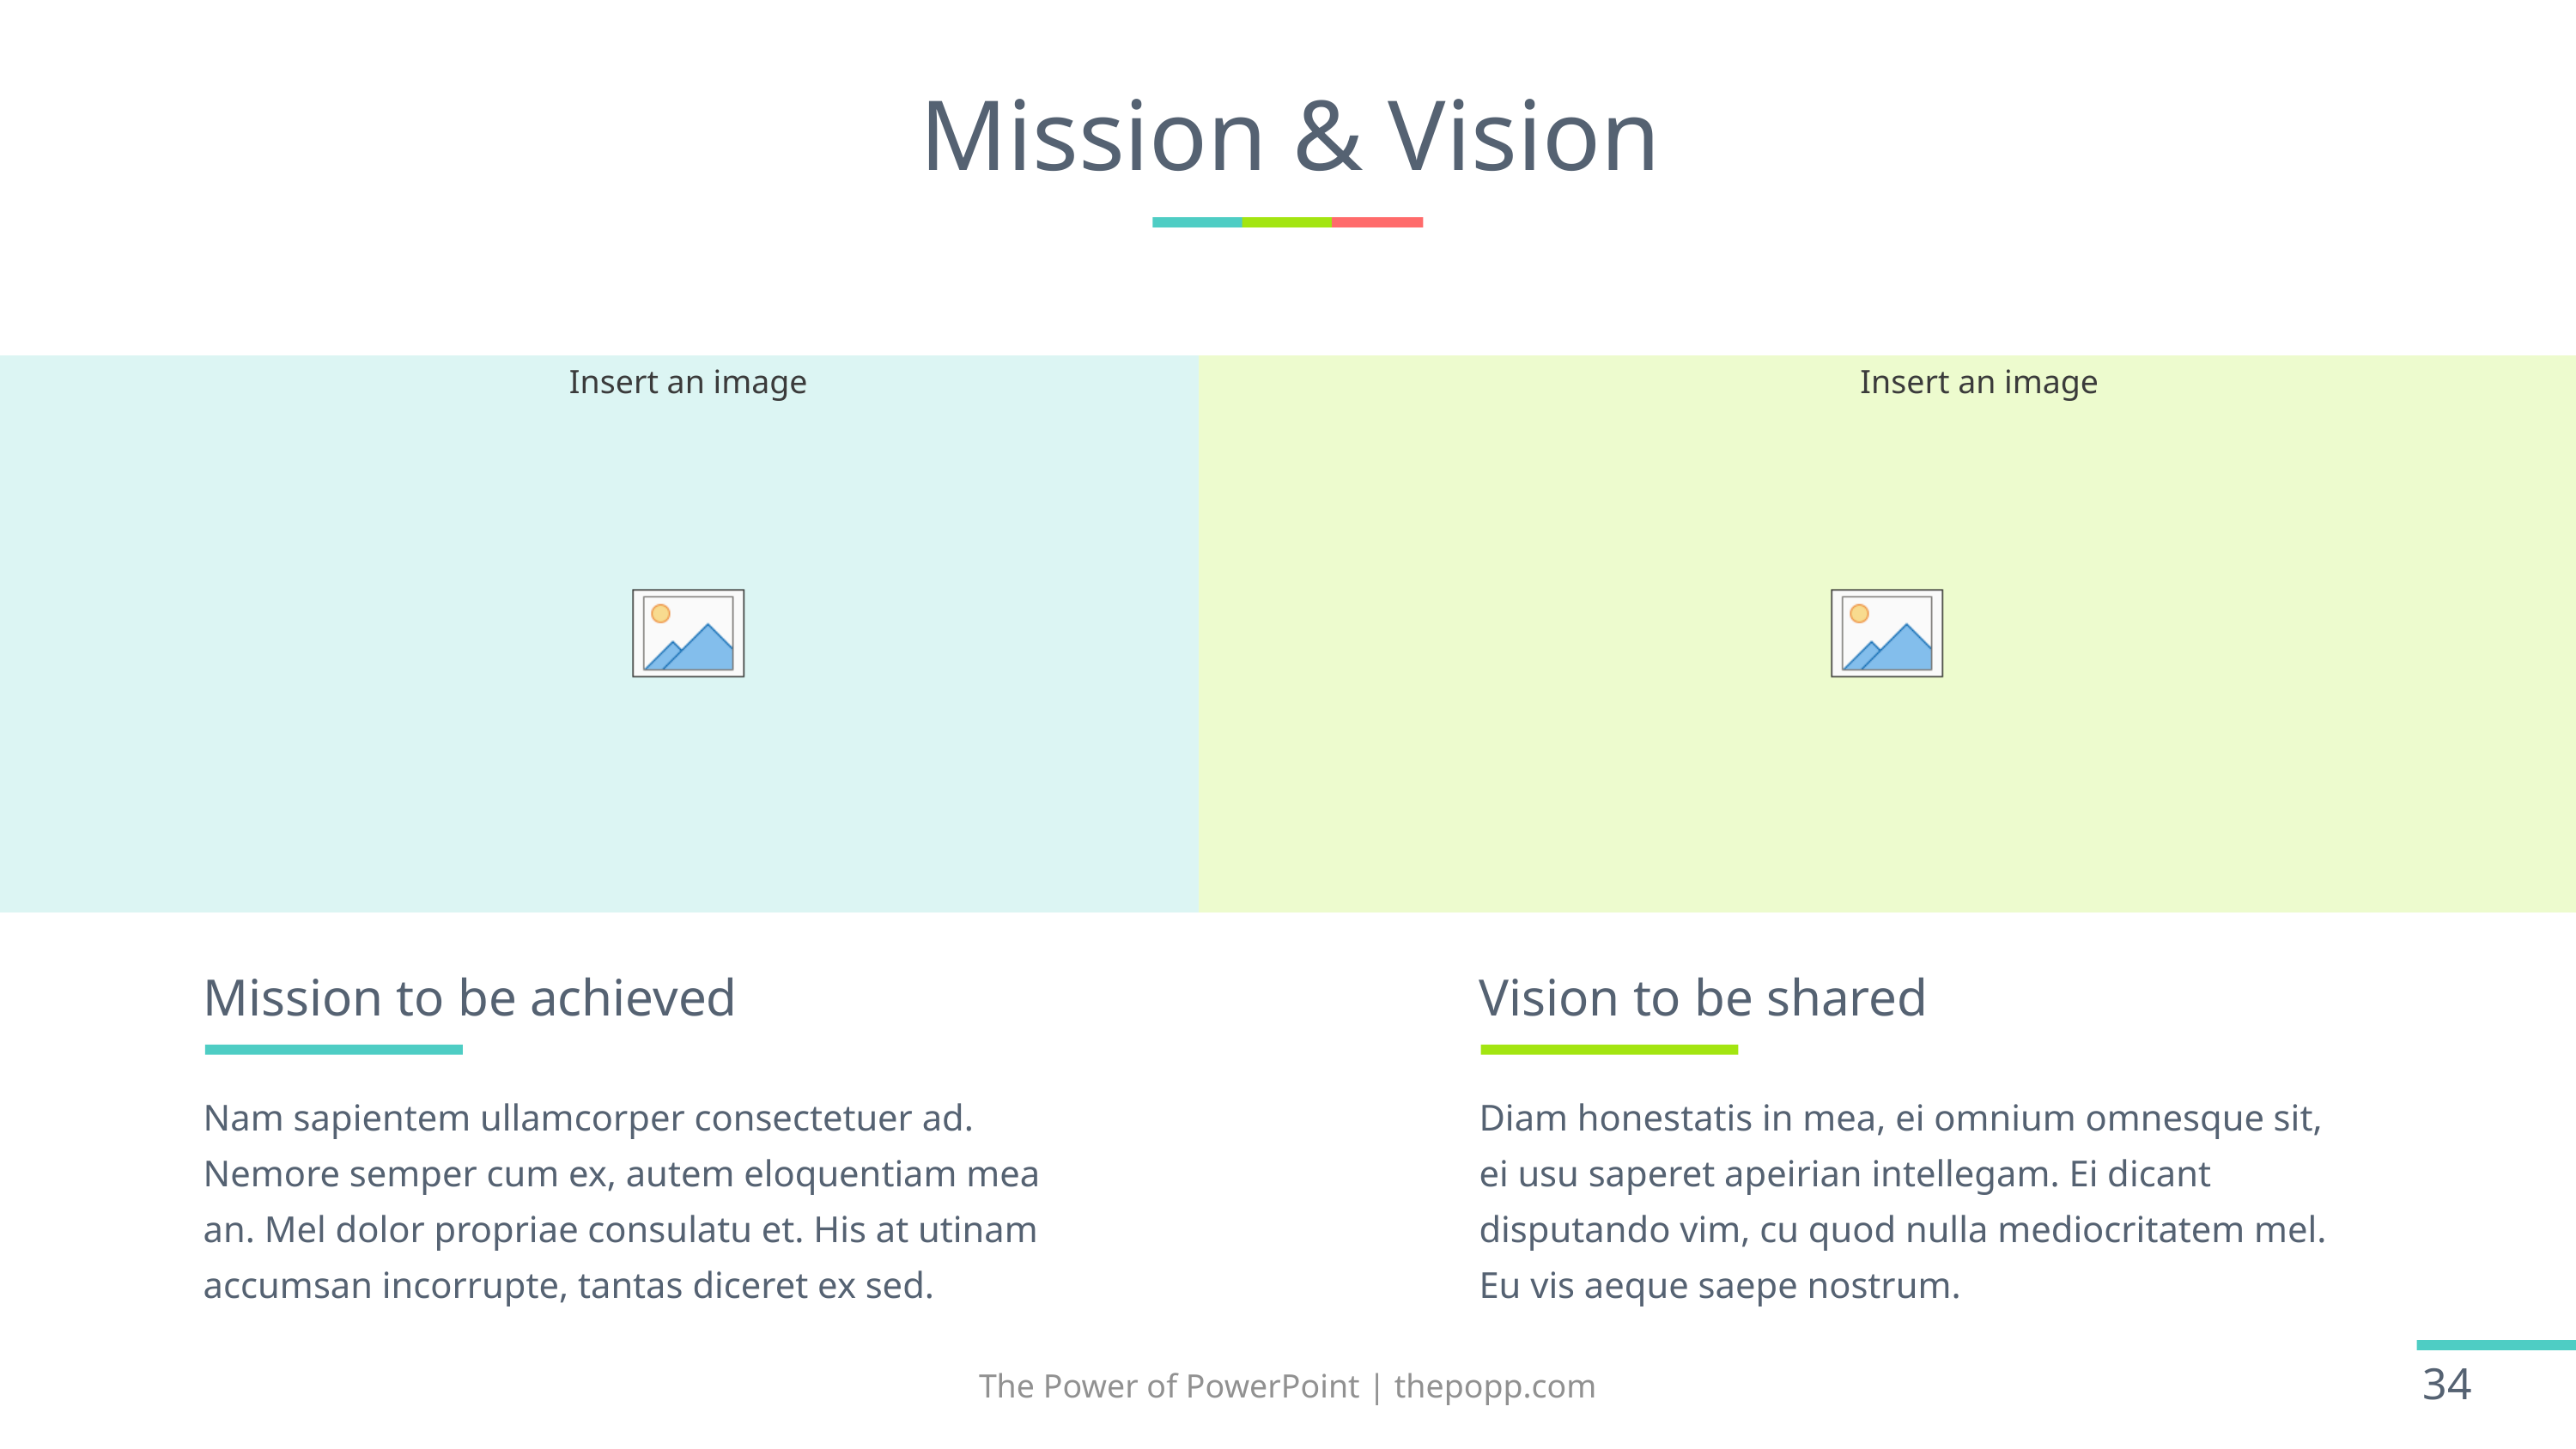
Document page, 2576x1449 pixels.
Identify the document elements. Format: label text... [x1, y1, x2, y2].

picture [0, 355, 2576, 912]
list Mission to be achieved [190, 943, 1092, 1049]
list Diam honestatis in mea, ei omnium omnesque sit, ei usu saperet apeirian intellegam. Ei dicant disputando vim, cu quod nulla mediocritatem mel. Eu vis aeque saepe nostrum. [1466, 1076, 2368, 1319]
slide_number 34 [2409, 1351, 2576, 1421]
list Vision to be shared [1466, 943, 2368, 1049]
list Nam sapientem ullamcorper consectetuer ad. Nemore semper cum ex, autem eloquentiam mea an. Mel dolor propriae consulatu et. His at utinam accumsan incorrupte, tantas diceret ex sed. [190, 1076, 1092, 1319]
title Mission & Vision [69, 49, 2512, 230]
footer The Power of PowerPoint | thepopp.com [853, 1349, 1723, 1427]
